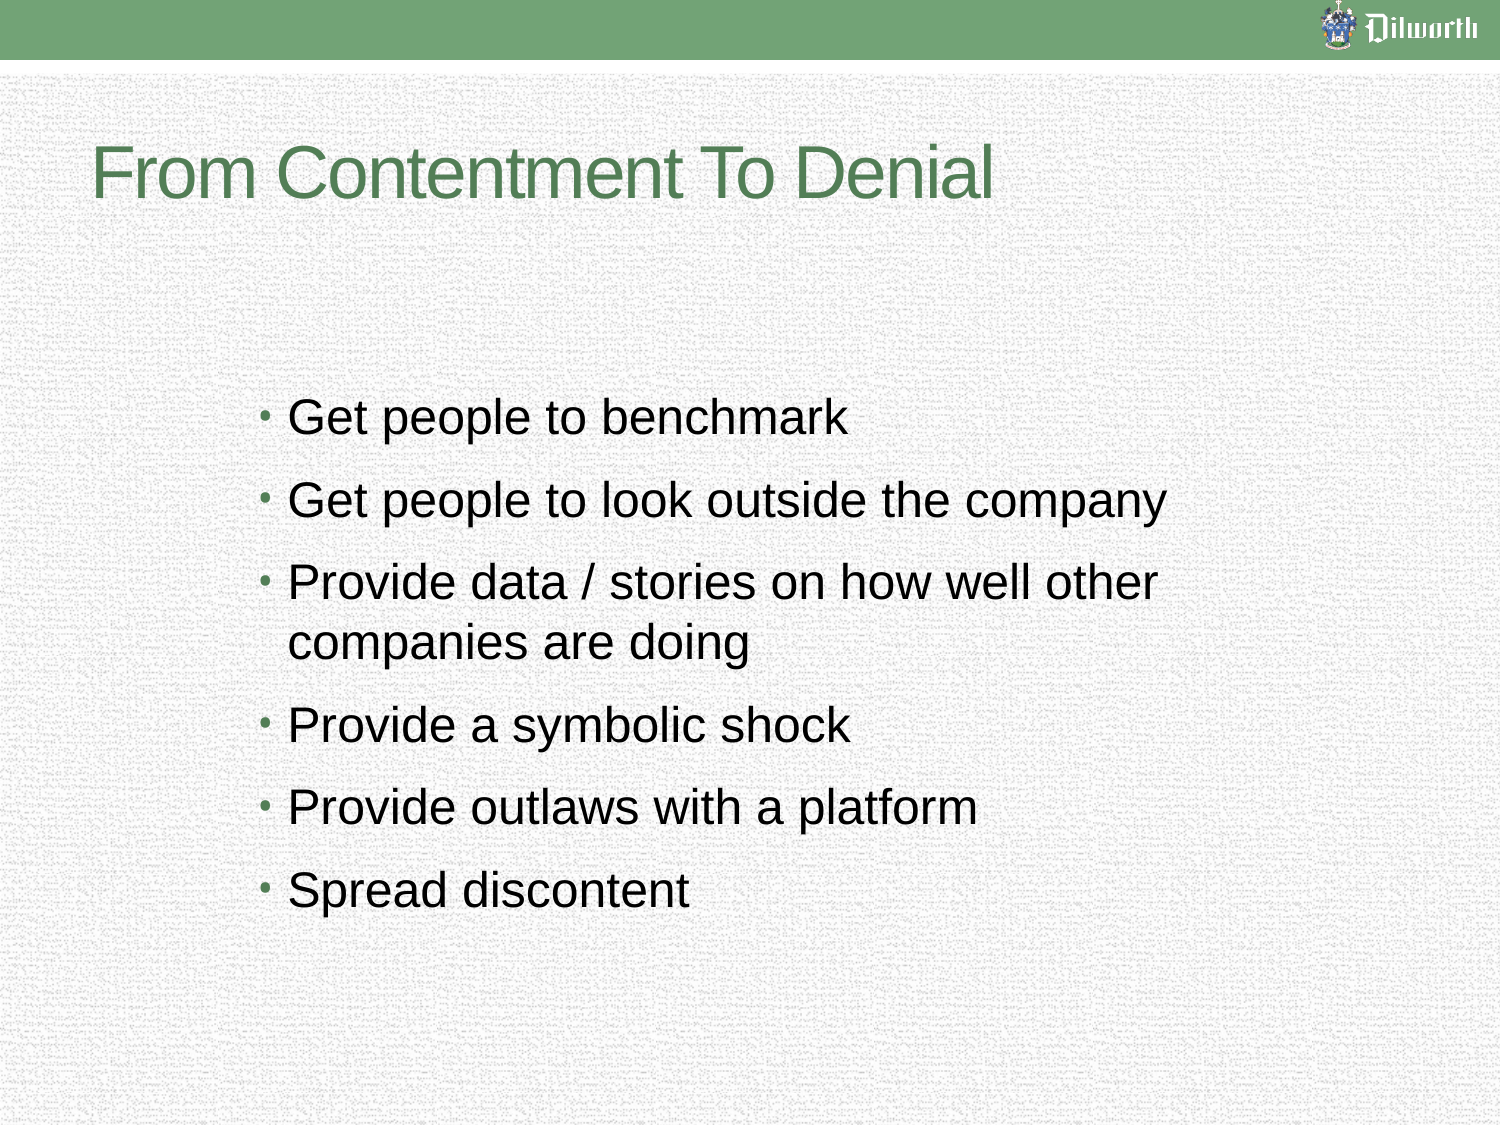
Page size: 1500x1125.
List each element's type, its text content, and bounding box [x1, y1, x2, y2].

title From Contentment To Denial [75, 87, 1425, 250]
picture [1304, 0, 1492, 65]
list Get people to benchmark Get people to look outside the company Provide data / stories on how well other companies are doing Provide a symbolic shock Provide outlaws with a platform Spread discontent [242, 377, 1212, 1038]
